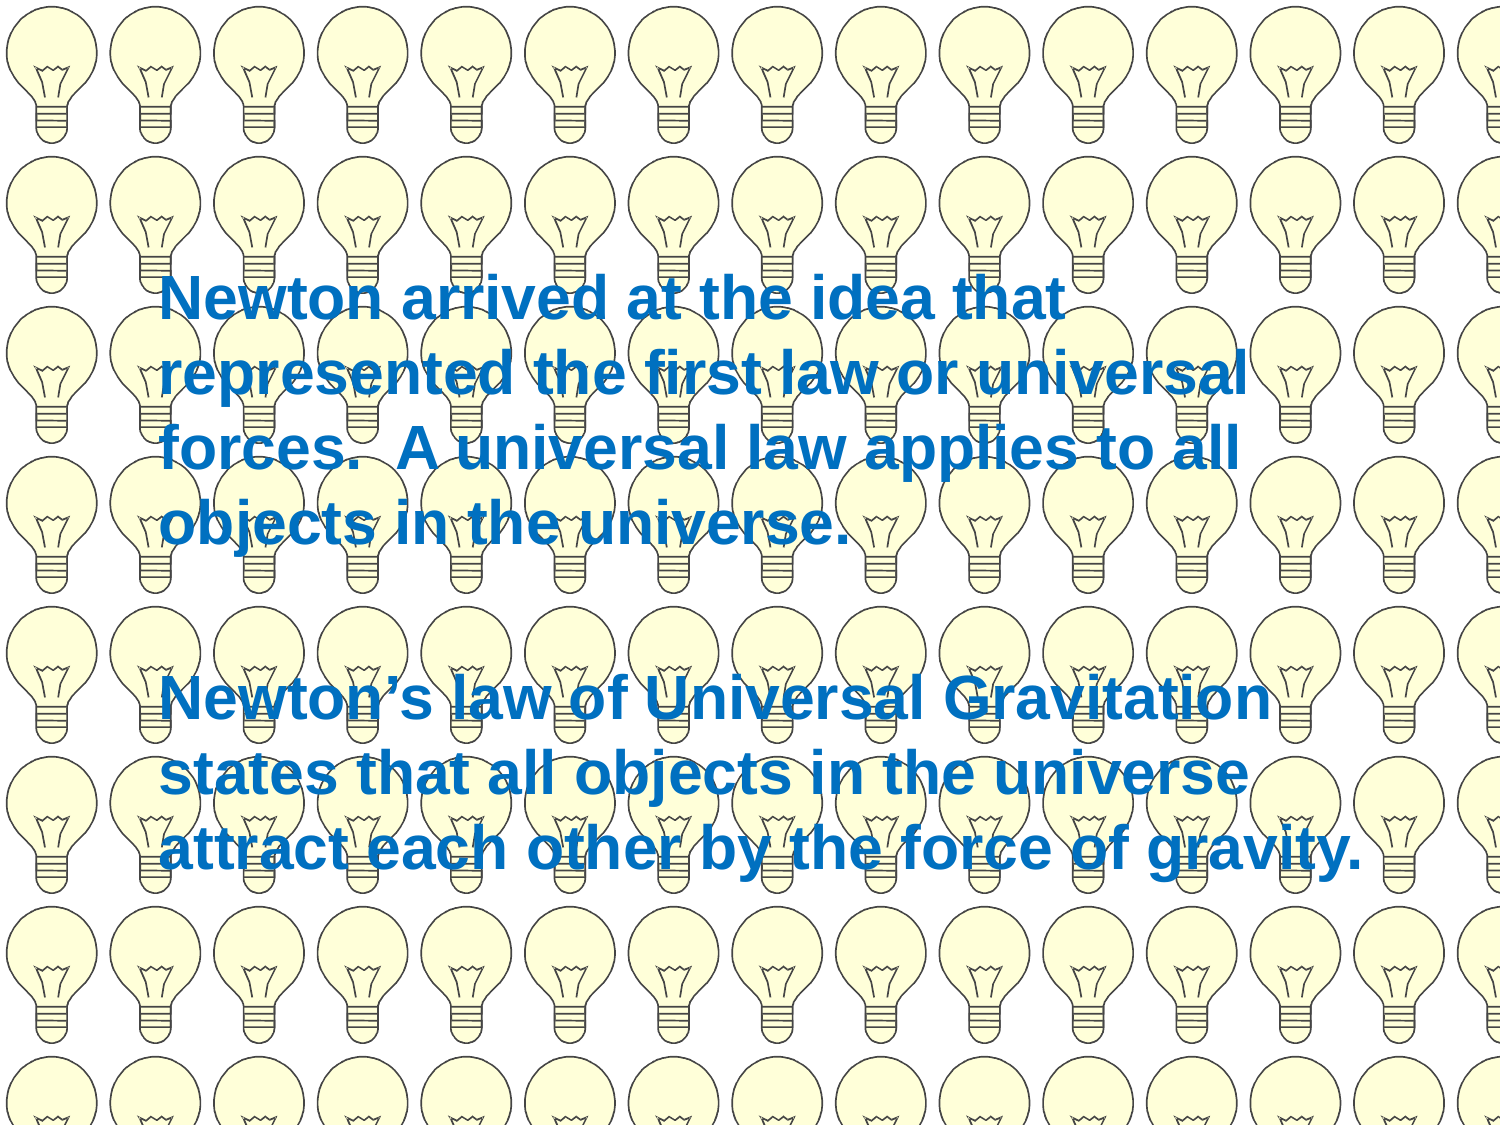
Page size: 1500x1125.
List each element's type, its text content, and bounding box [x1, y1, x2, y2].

list Newton arrived at the idea that represented the first law or universal forces. A universal law applies to all objects in the universe. Newton’s law of Universal Gravitation states that all objects in the universe attract each other by the force of gravity. [75, 249, 1400, 1005]
